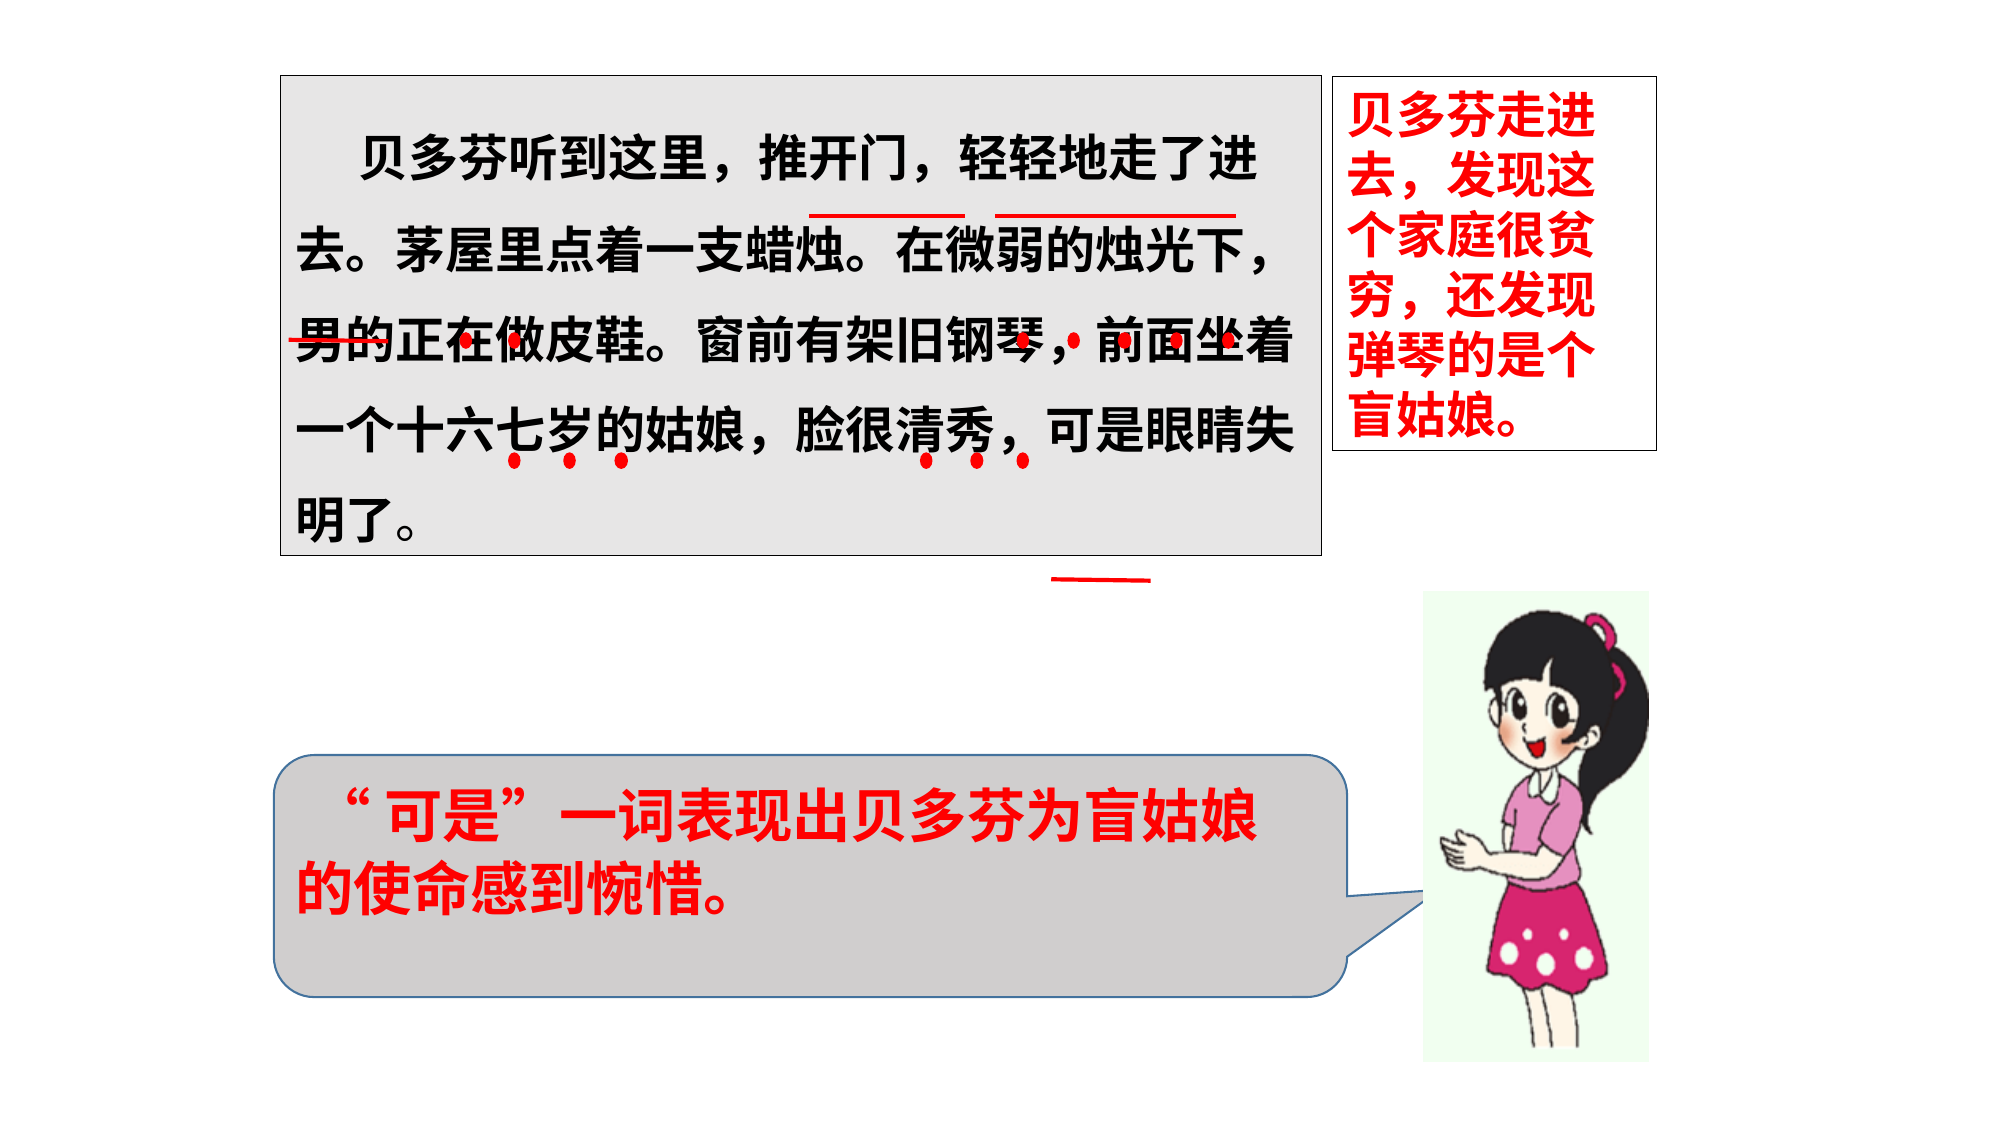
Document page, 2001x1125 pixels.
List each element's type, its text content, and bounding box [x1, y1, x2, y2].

text_box [1066, 331, 1081, 350]
text_box [1169, 331, 1184, 350]
text_box [1015, 451, 1031, 471]
text_box [506, 331, 522, 350]
text_box [562, 451, 577, 471]
text_box 贝多芬走进去，发现这个家庭很贫穷，还发现弹琴的是个盲姑娘。 [1332, 76, 1657, 451]
text_box [458, 331, 474, 350]
text_box [969, 451, 985, 471]
text_box [1116, 331, 1133, 350]
text_box [506, 451, 522, 471]
text_box [918, 451, 934, 471]
text_box “可是”一词表现出贝多芬为盲姑娘的使命感到惋惜。 [280, 755, 1274, 930]
text_box [613, 451, 630, 471]
text_box [1220, 331, 1236, 350]
picture [1423, 591, 1649, 1062]
text_box 贝多芬听到这里，推开门，轻轻地走了进去。茅屋里点着一支蜡烛。在微弱的烛光下，男的正在做皮鞋。窗前有架旧钢琴，前面坐着一个十六七岁的姑娘，脸很清秀，可是眼睛失明了。 [280, 75, 1322, 556]
text_box [1015, 331, 1031, 350]
text_box [272, 753, 1423, 999]
